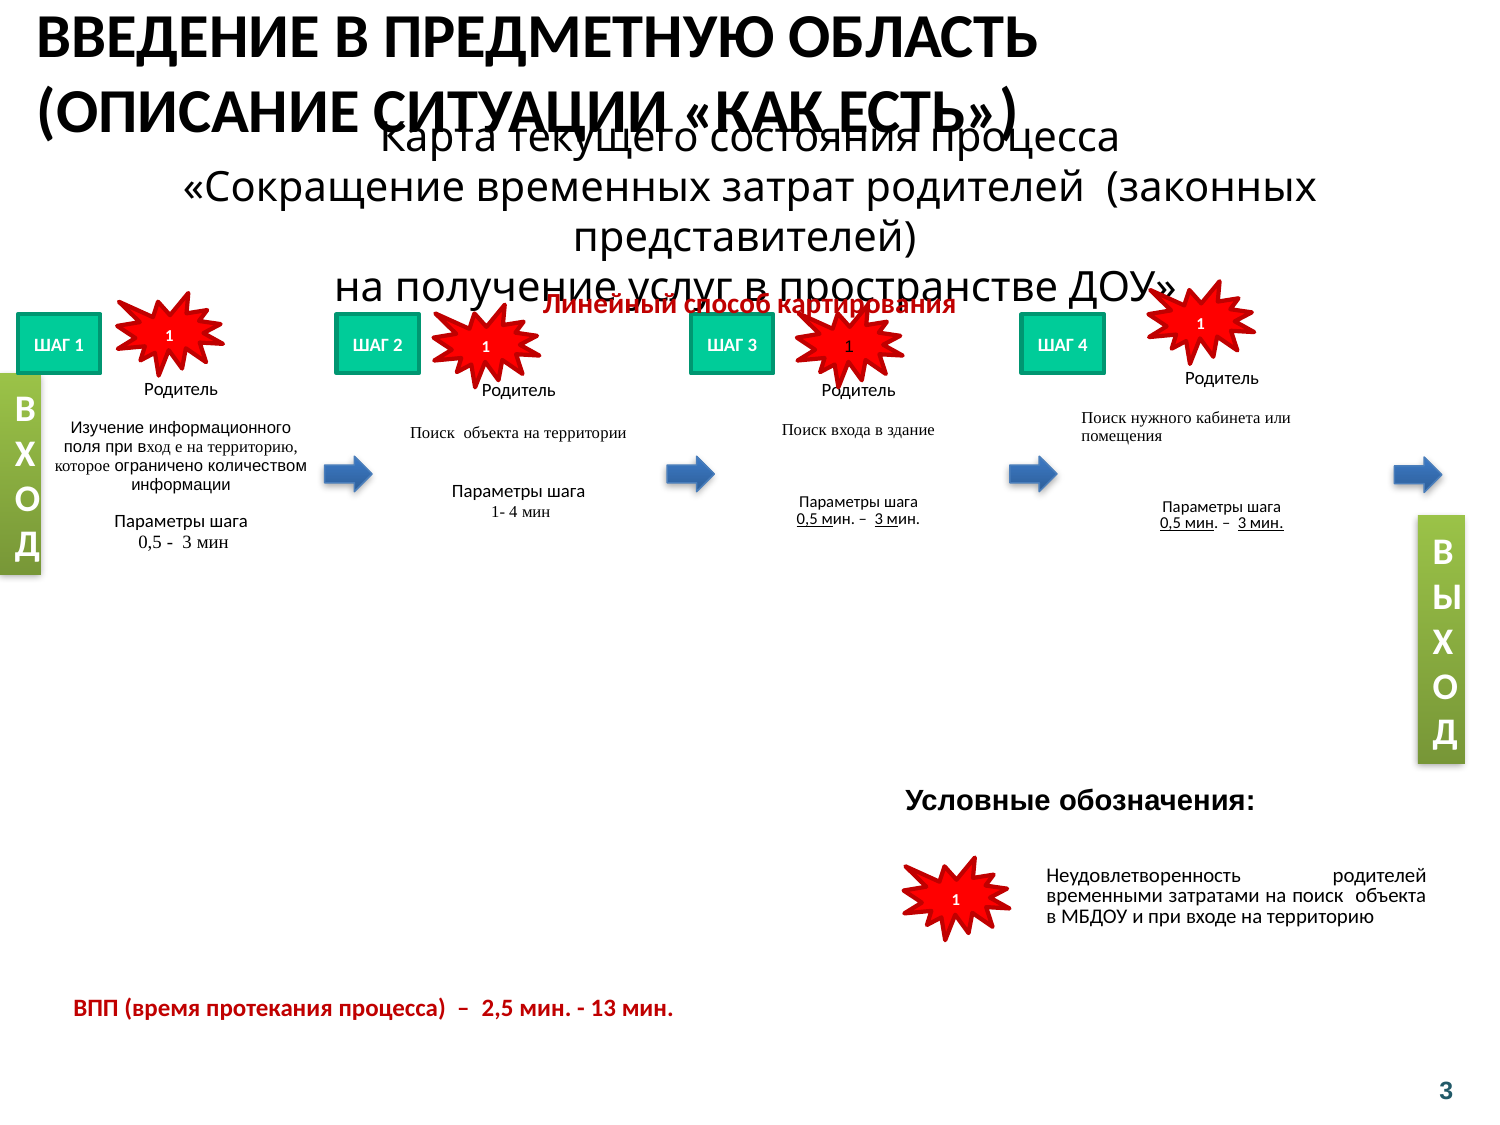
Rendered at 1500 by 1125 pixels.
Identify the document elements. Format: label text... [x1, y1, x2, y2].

text_box ВПП (время протекания процесса) – 2,5 мин. - 13 мин. [58, 984, 815, 1030]
text_box 1 [1147, 327, 1257, 366]
text_box Условные обозначения: [890, 773, 1458, 824]
text_box ВЫХОД [1417, 515, 1465, 764]
table_cell Параметры шага 0,5 мин. – 3 мин. [1066, 492, 1377, 547]
text_box ШАГ 2 [334, 327, 421, 375]
table_cell Поиск нужного кабинета или помещения [1066, 401, 1377, 492]
table_cell Параметры шага 0,5 - 3 мин [45, 506, 325, 566]
text_box 1 [431, 302, 542, 390]
text_box ШАГ 1 [16, 312, 102, 375]
text_box [325, 455, 373, 493]
text_box 3 [1417, 1066, 1475, 1114]
table_cell Поиск объекта на территории [375, 416, 662, 476]
table_cell Поиск входа в здание [715, 413, 1002, 488]
text_box ШАГ 3 [689, 327, 775, 375]
table_header Родитель [1066, 363, 1377, 401]
text_box ВВЕДЕНИЕ В ПРЕДМЕТНУЮ ОБЛАСТЬ (ОПИСАНИЕ СИТУАЦИИ «КАК ЕСТЬ») [21, 54, 1412, 161]
text_box 1 [794, 302, 905, 390]
table_header Родитель [375, 375, 662, 416]
text_box ШАГ 4 [1019, 312, 1106, 375]
text_box [1009, 455, 1058, 493]
table_header Родитель [715, 375, 1002, 413]
table_cell Параметры шага 0,5 мин. – 3 мин. [715, 488, 1002, 542]
text_box [1393, 456, 1443, 494]
text_box [666, 455, 715, 493]
text_box Карта текущего состояния процесса «Сокращение временных затрат родителей (законных представителей) на получение услуг в пространстве ДОУ» [0, 140, 1500, 231]
text_box 1 [901, 855, 1012, 943]
text_box 1 [115, 291, 226, 378]
table_cell Изучение информационного поля при вход е на территорию, которое ограничено количеством информации [45, 411, 325, 506]
table_header Родитель [44, 374, 325, 411]
text_box Линейный способ картирования [0, 231, 1500, 327]
text_box ВХОД [0, 373, 41, 575]
table_cell Параметры шага 1- 4 мин [375, 476, 662, 539]
table_header Неудовлетворенность родителей временными затратами на поиск объекта в МБДОУ и при входе на территорию [1031, 859, 1441, 974]
